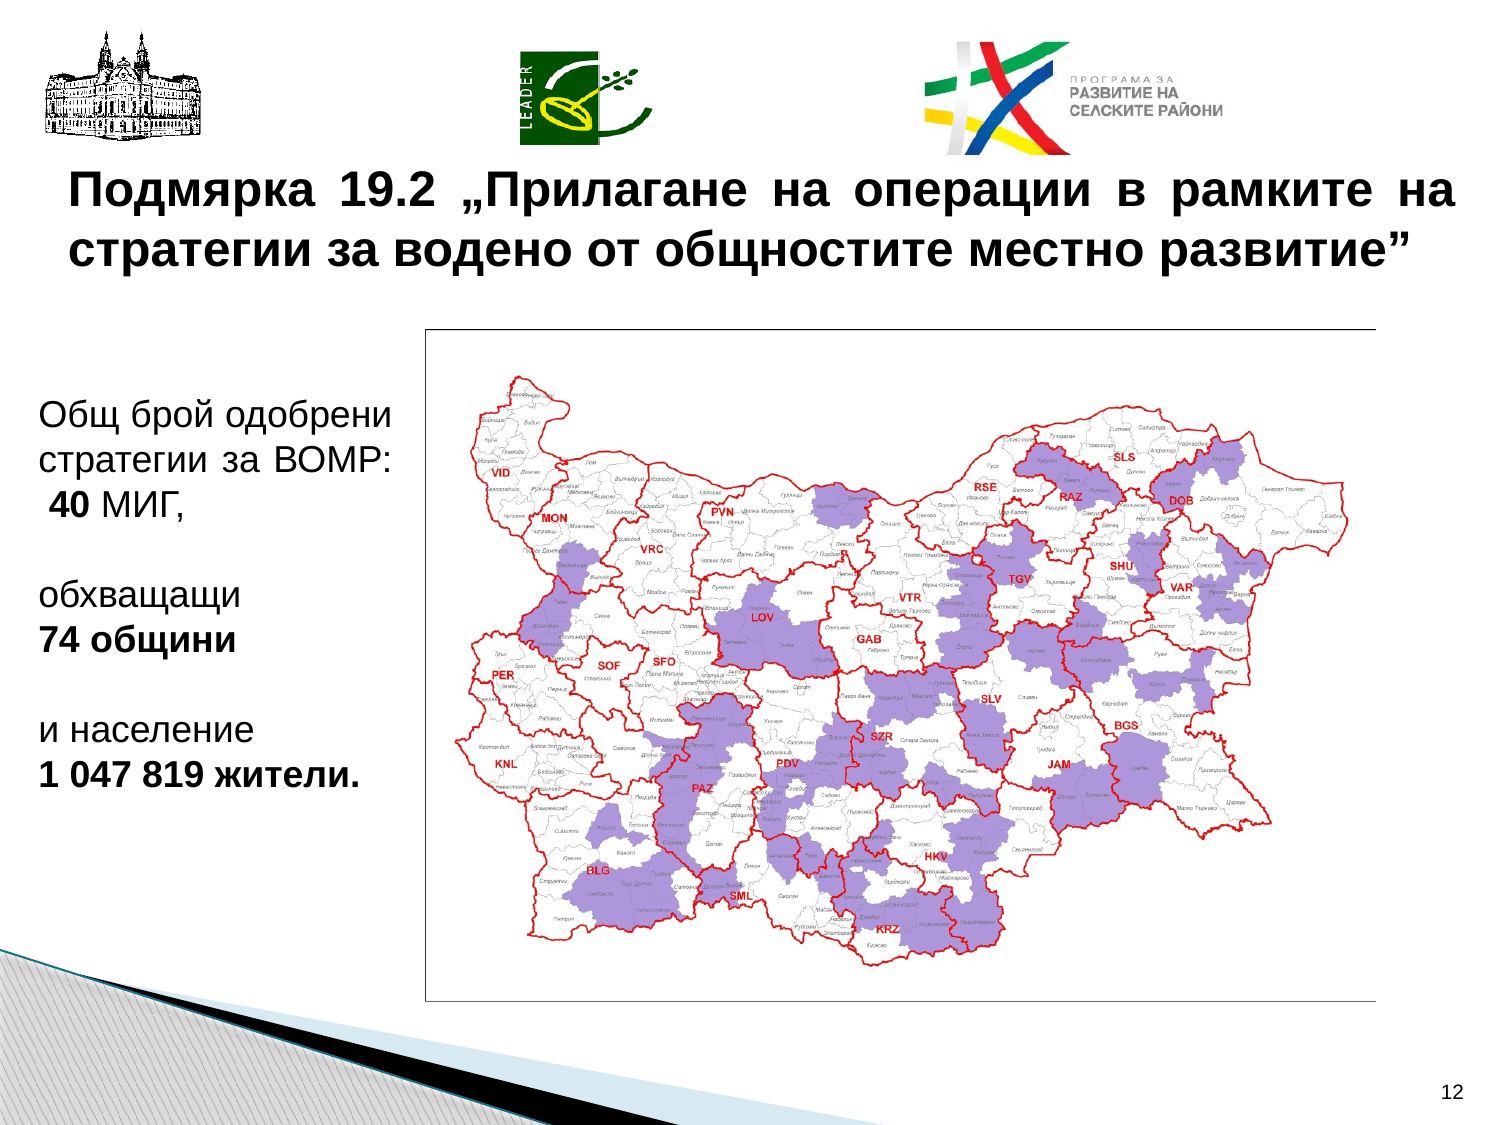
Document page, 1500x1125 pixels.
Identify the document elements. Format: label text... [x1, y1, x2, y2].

picture [40, 27, 207, 144]
picture [909, 27, 1235, 167]
text_box Общ брой одобрени стратегии за ВОМР: 40 МИГ, обхващащи 74 общини и население 1 047 819 жители. [23, 382, 408, 803]
slide_number 12 [1418, 1051, 1479, 1112]
picture [520, 50, 656, 145]
text_box Подмярка 19.2 „Прилагане на операции в рамките на стратегии за водено от общностите местно развитие” [53, 148, 1471, 284]
picture [425, 329, 1377, 1003]
